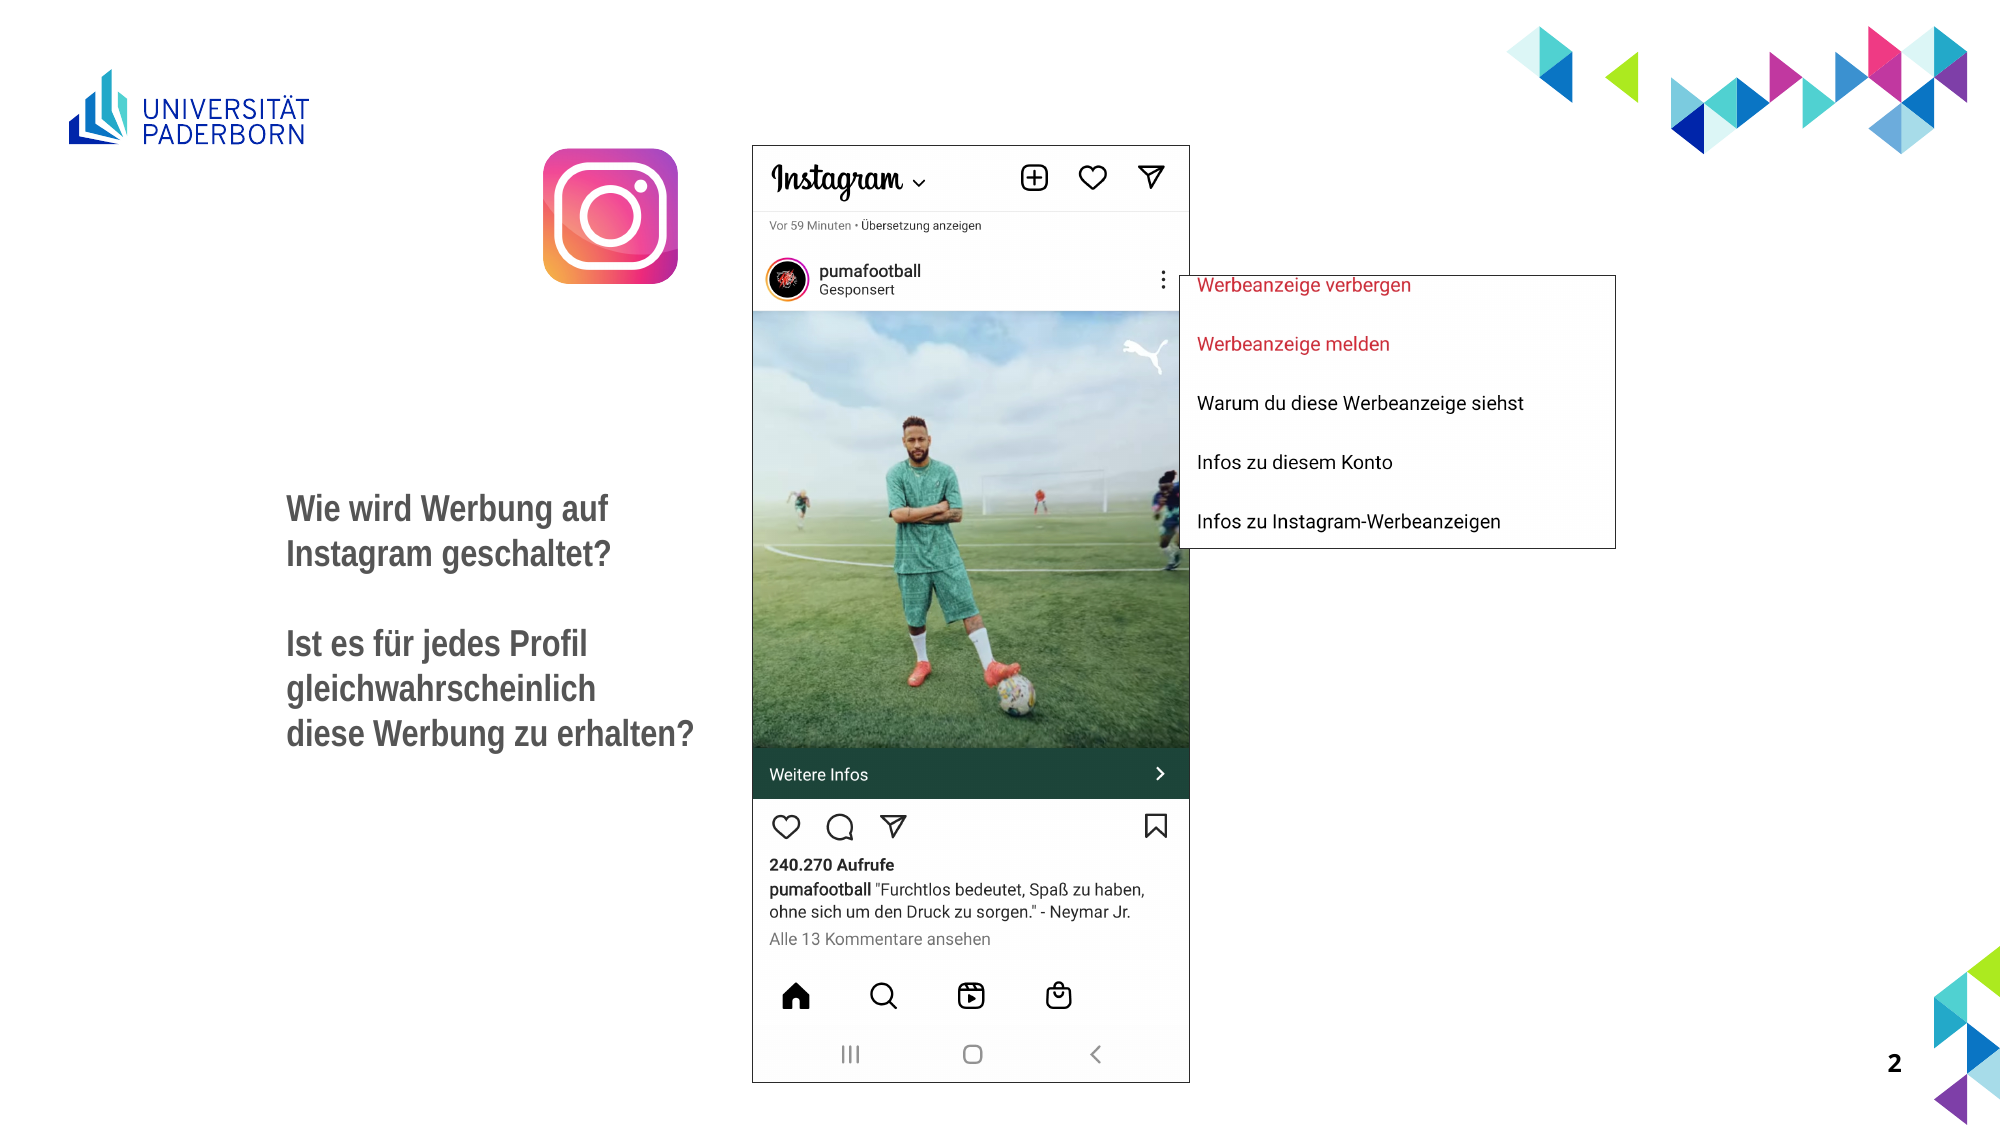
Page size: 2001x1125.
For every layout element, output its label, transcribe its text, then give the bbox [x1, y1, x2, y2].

picture [752, 145, 1616, 1083]
picture [540, 145, 682, 295]
slide_number 2 [1819, 1052, 1902, 1083]
text_box Wie wird Werbung auf Instagram geschaltet? Ist es für jedes Profil gleichwahrscheinlich diese Werbung zu erhalten? [271, 476, 710, 762]
